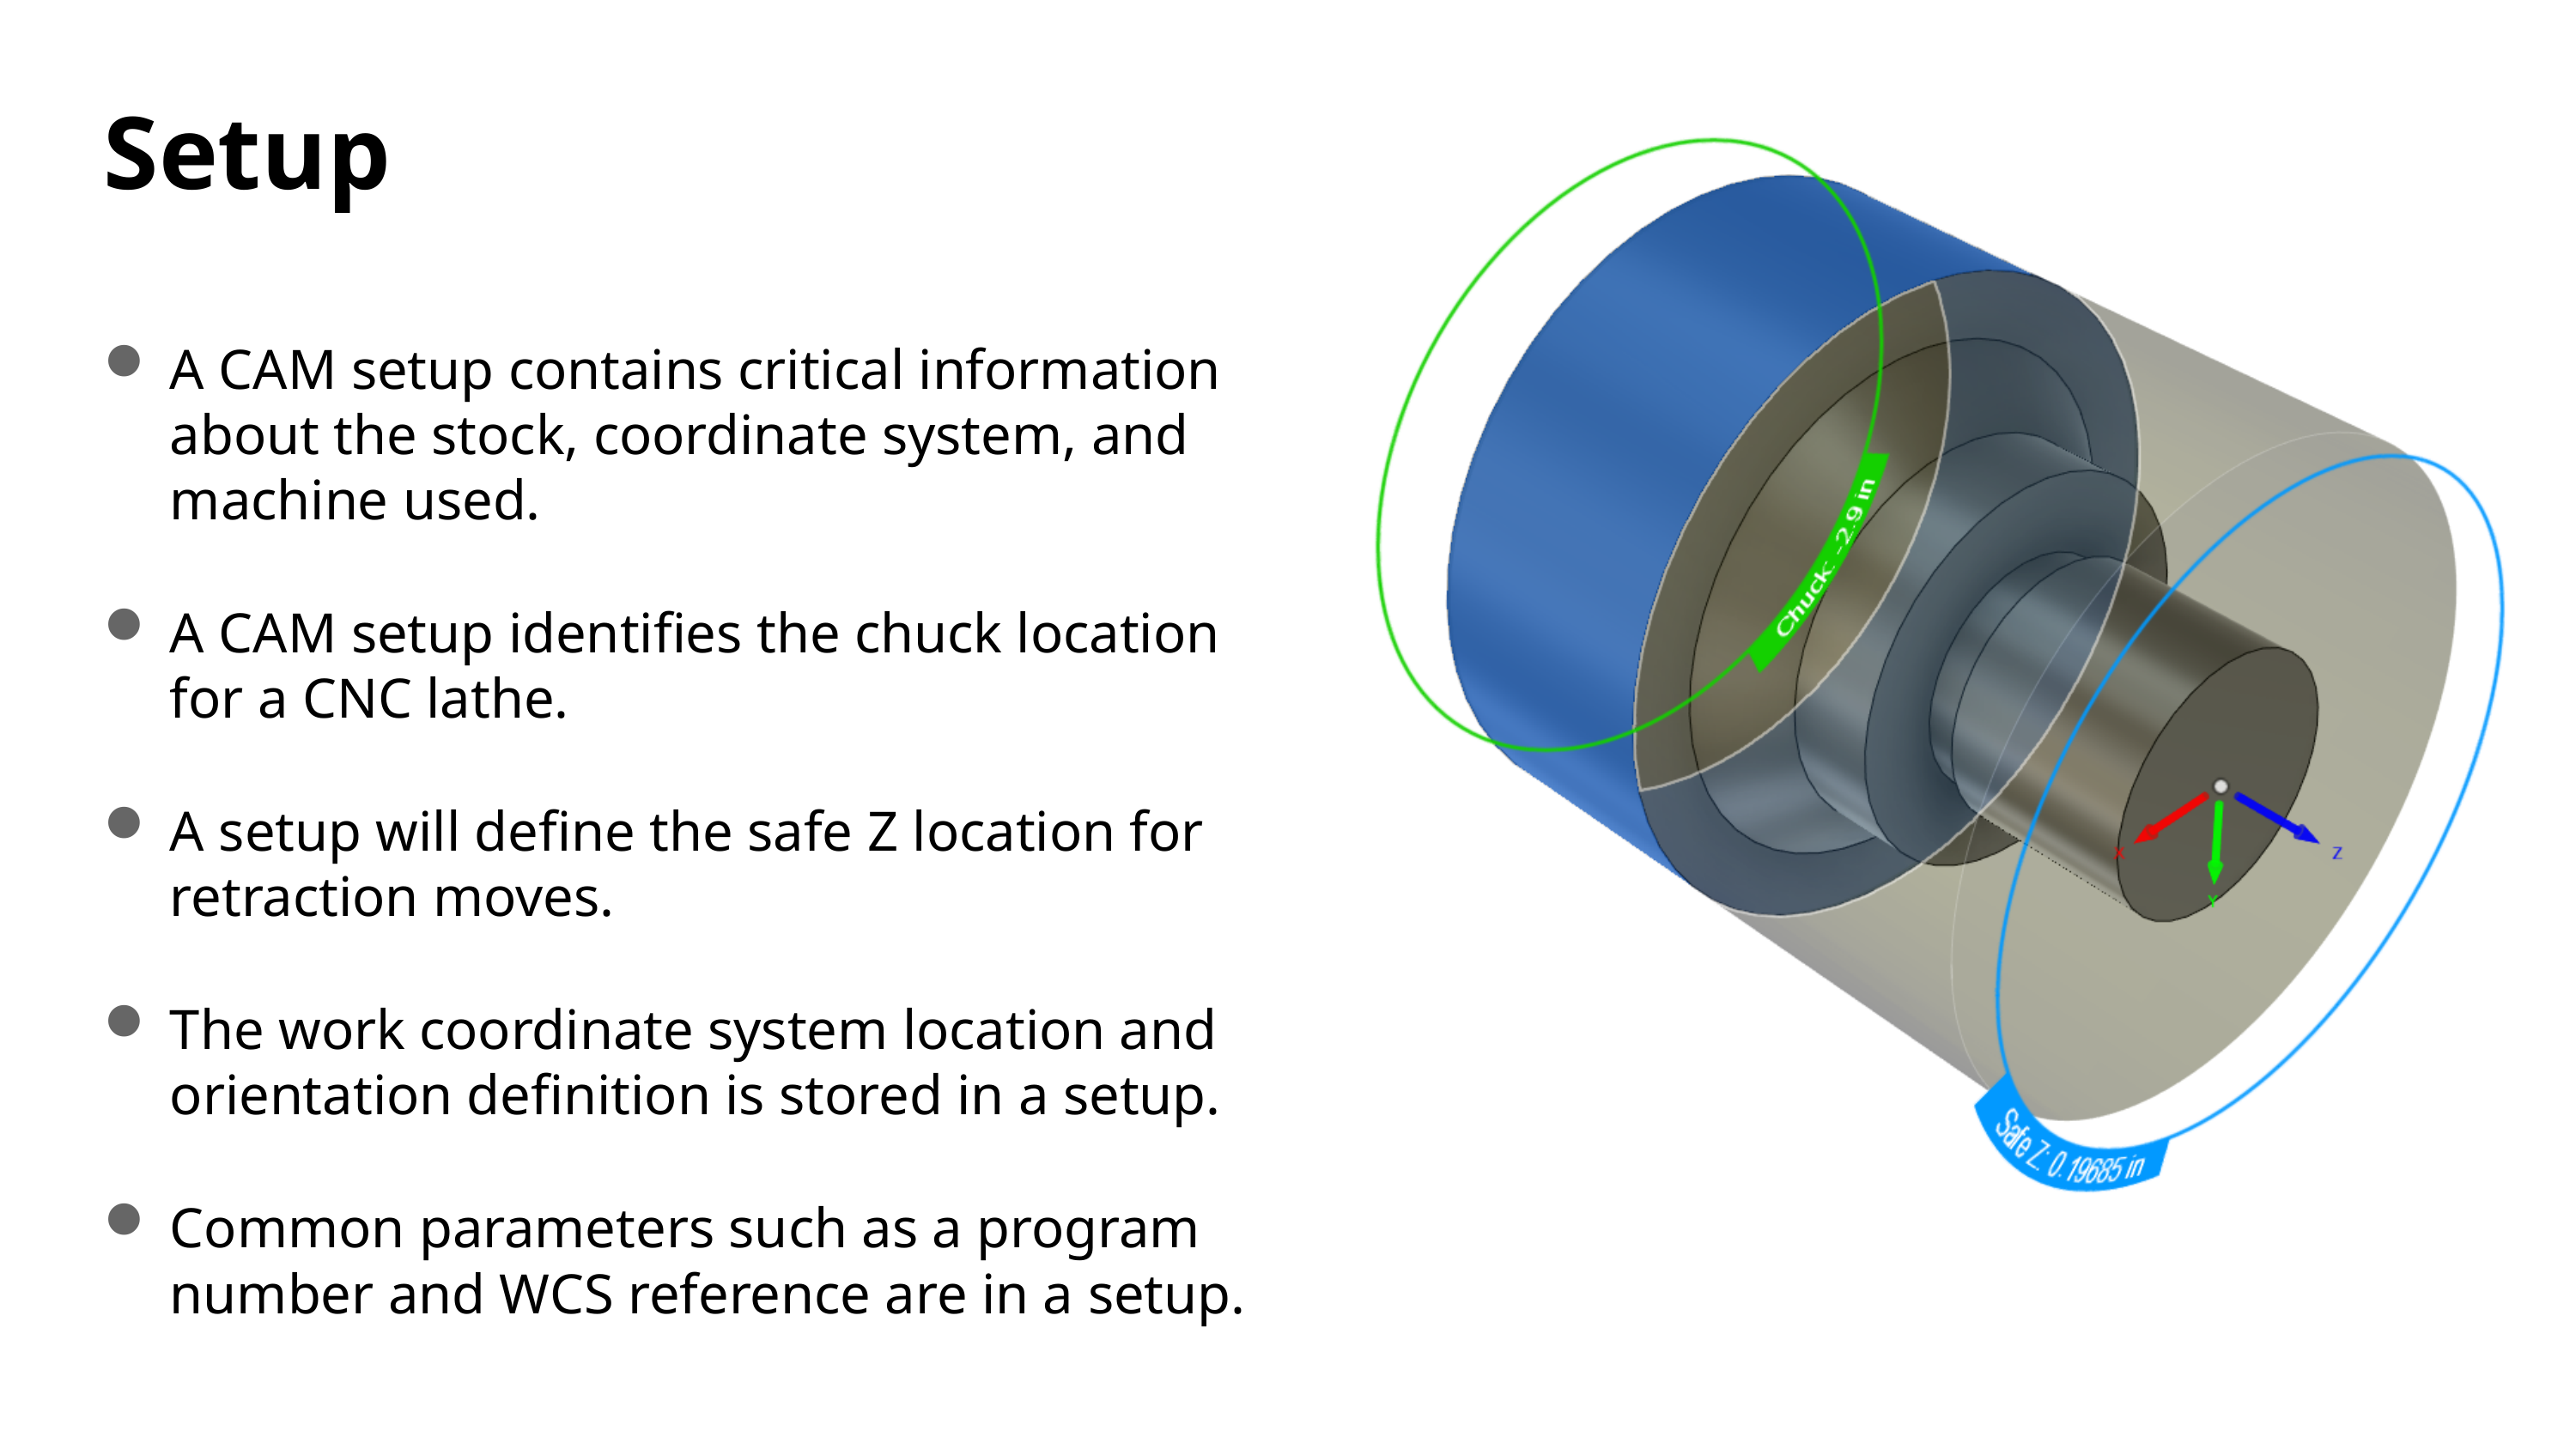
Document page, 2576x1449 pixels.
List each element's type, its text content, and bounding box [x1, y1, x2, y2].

title Setup [103, 103, 1358, 213]
list A CAM setup contains critical information about the stock, coordinate system, and machine used. A CAM setup identifies the chuck location for a CNC lathe. A setup will define the safe Z location for retraction moves. The work coordinate system location and orientation definition is stored in a setup. Common parameters such as a program number and WCS reference are in a setup. [103, 335, 1251, 1346]
picture [1358, 102, 2514, 1207]
